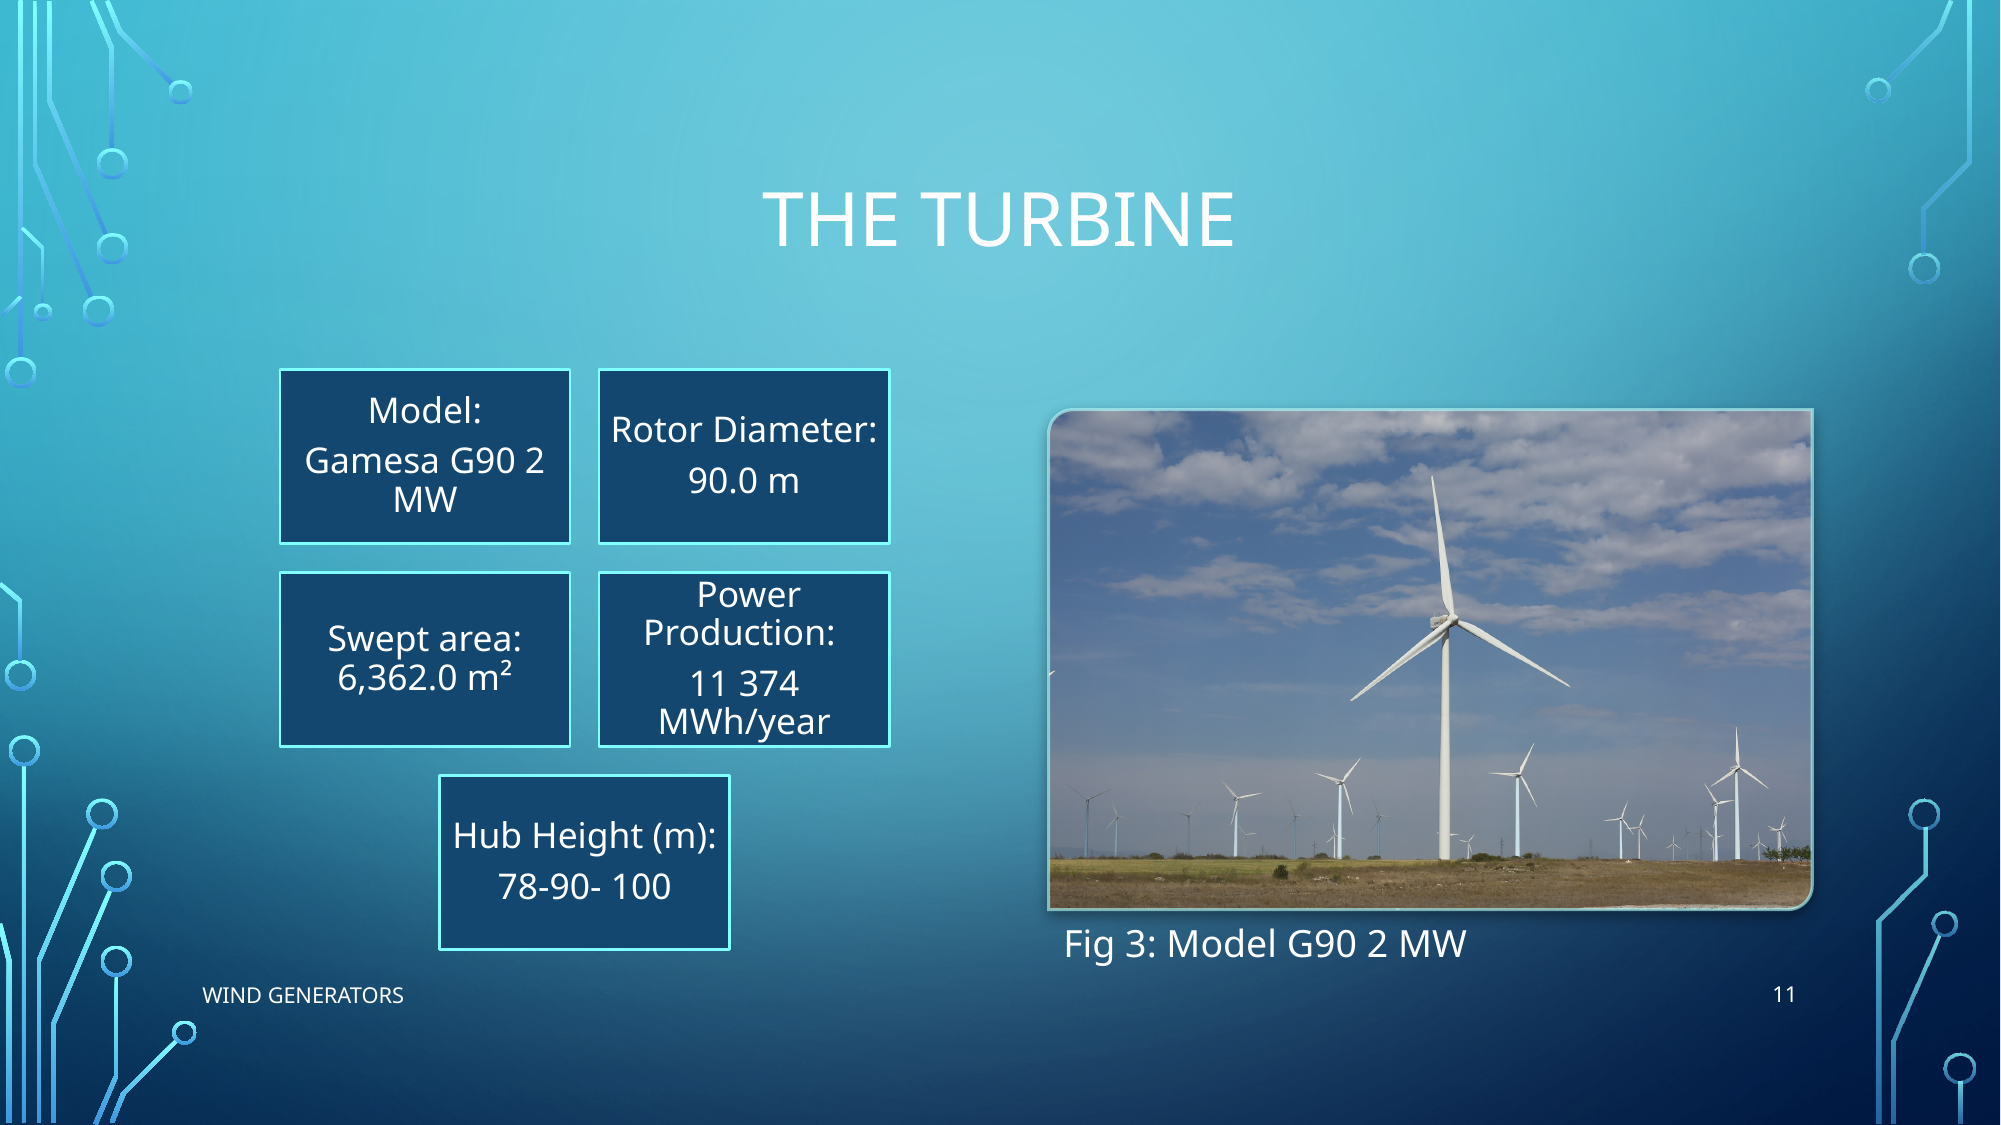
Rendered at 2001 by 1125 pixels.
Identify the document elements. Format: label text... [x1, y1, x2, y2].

slide_number 11 [1685, 965, 1813, 1025]
footer Wind Generators [187, 965, 1211, 1025]
title The turbine [187, 101, 1813, 344]
text_box Fig 3: Model G90 2 MW [1048, 912, 1546, 973]
picture [1048, 409, 1813, 910]
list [186, 368, 983, 951]
